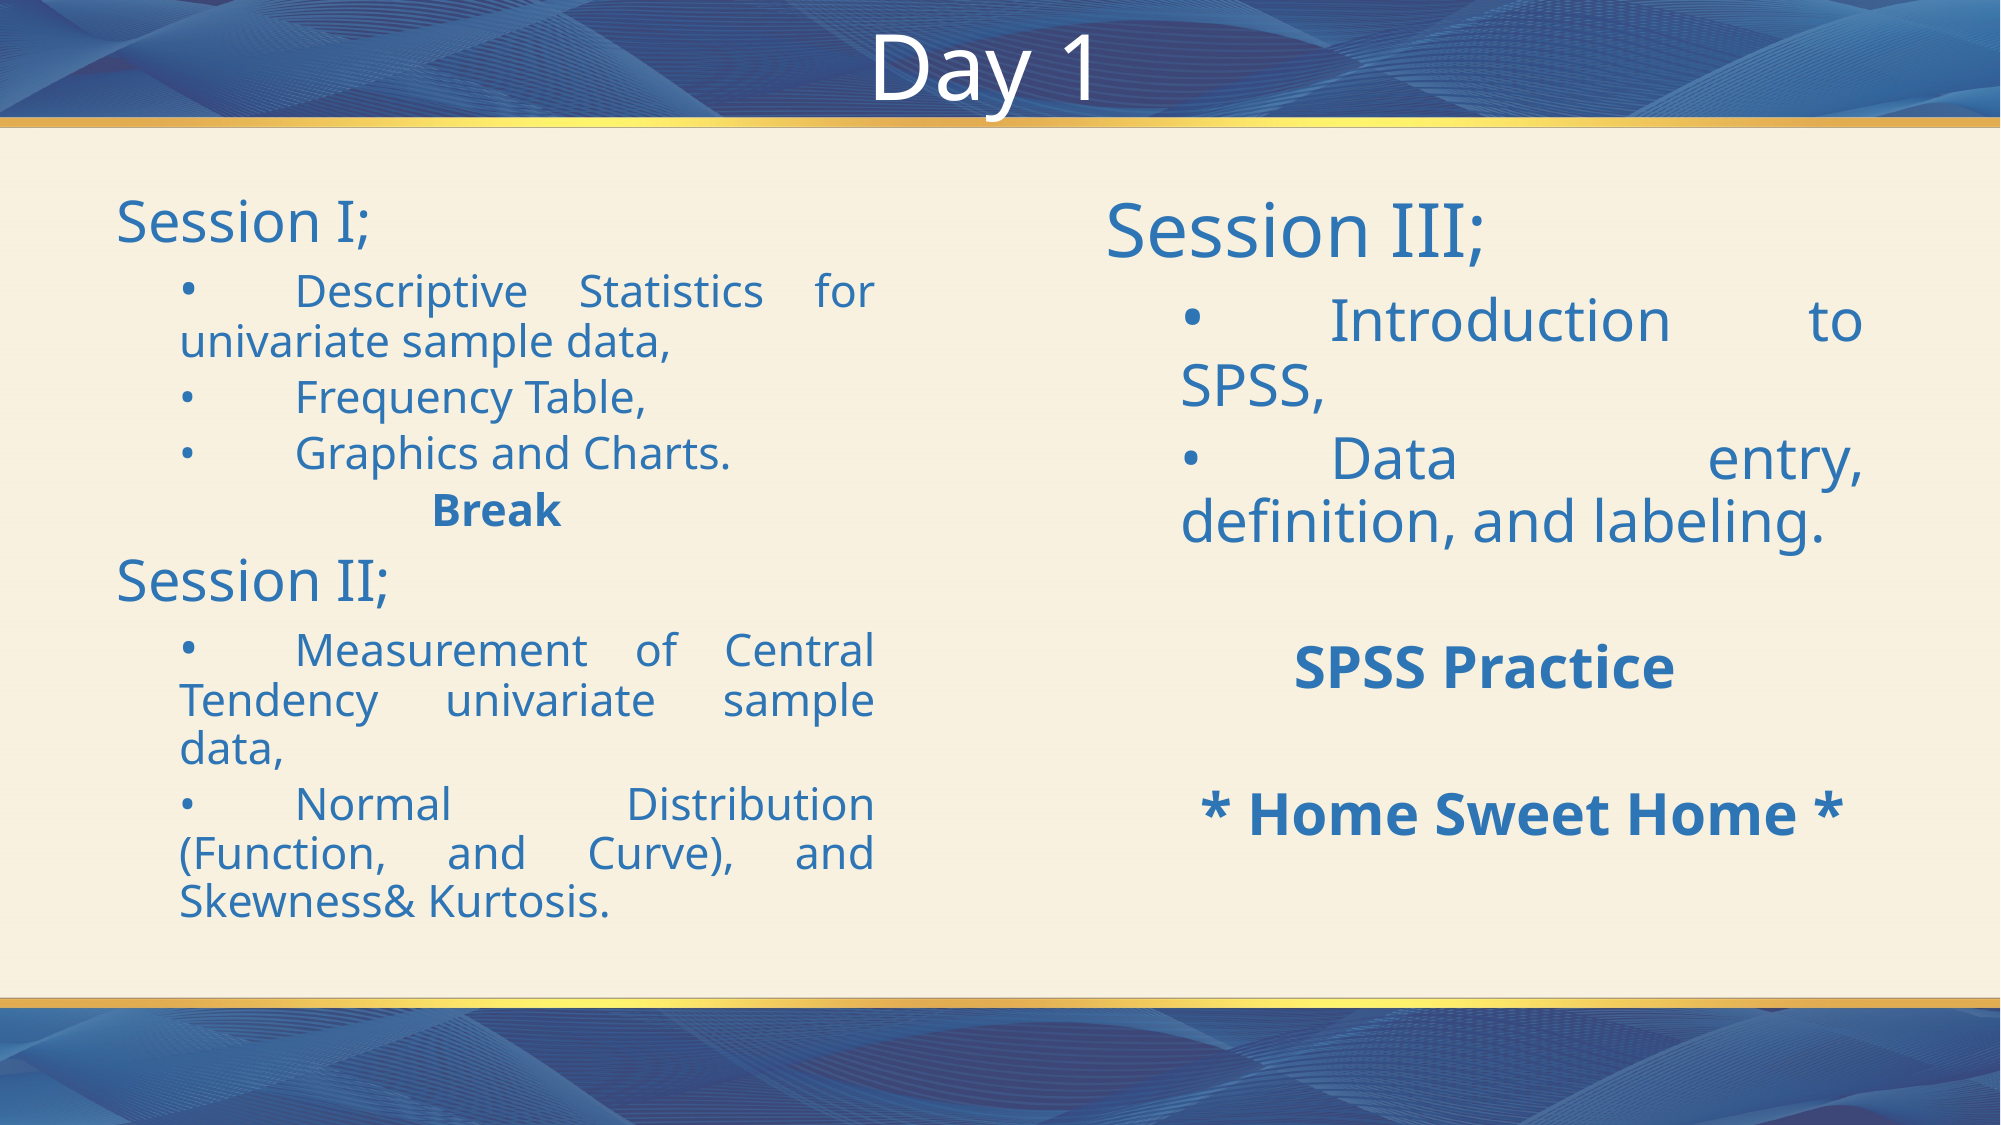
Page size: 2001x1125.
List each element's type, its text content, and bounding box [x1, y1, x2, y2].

picture [0, 0, 2001, 1125]
text_box Session III; • Introduction to SPSS, • Data entry, definition, and labeling. SPSS Practice * Home Sweet Home * [1090, 185, 1880, 936]
title Day 1 [137, 7, 1863, 136]
list Session I; • Descriptive Statistics for univariate sample data, • Frequency Table, • Graphics and Charts. Break Session II; • Measurement of Central Tendency univariate sample data, • Normal Distribution (Function, and Curve), and Skewness& Kurtosis. [101, 185, 892, 936]
